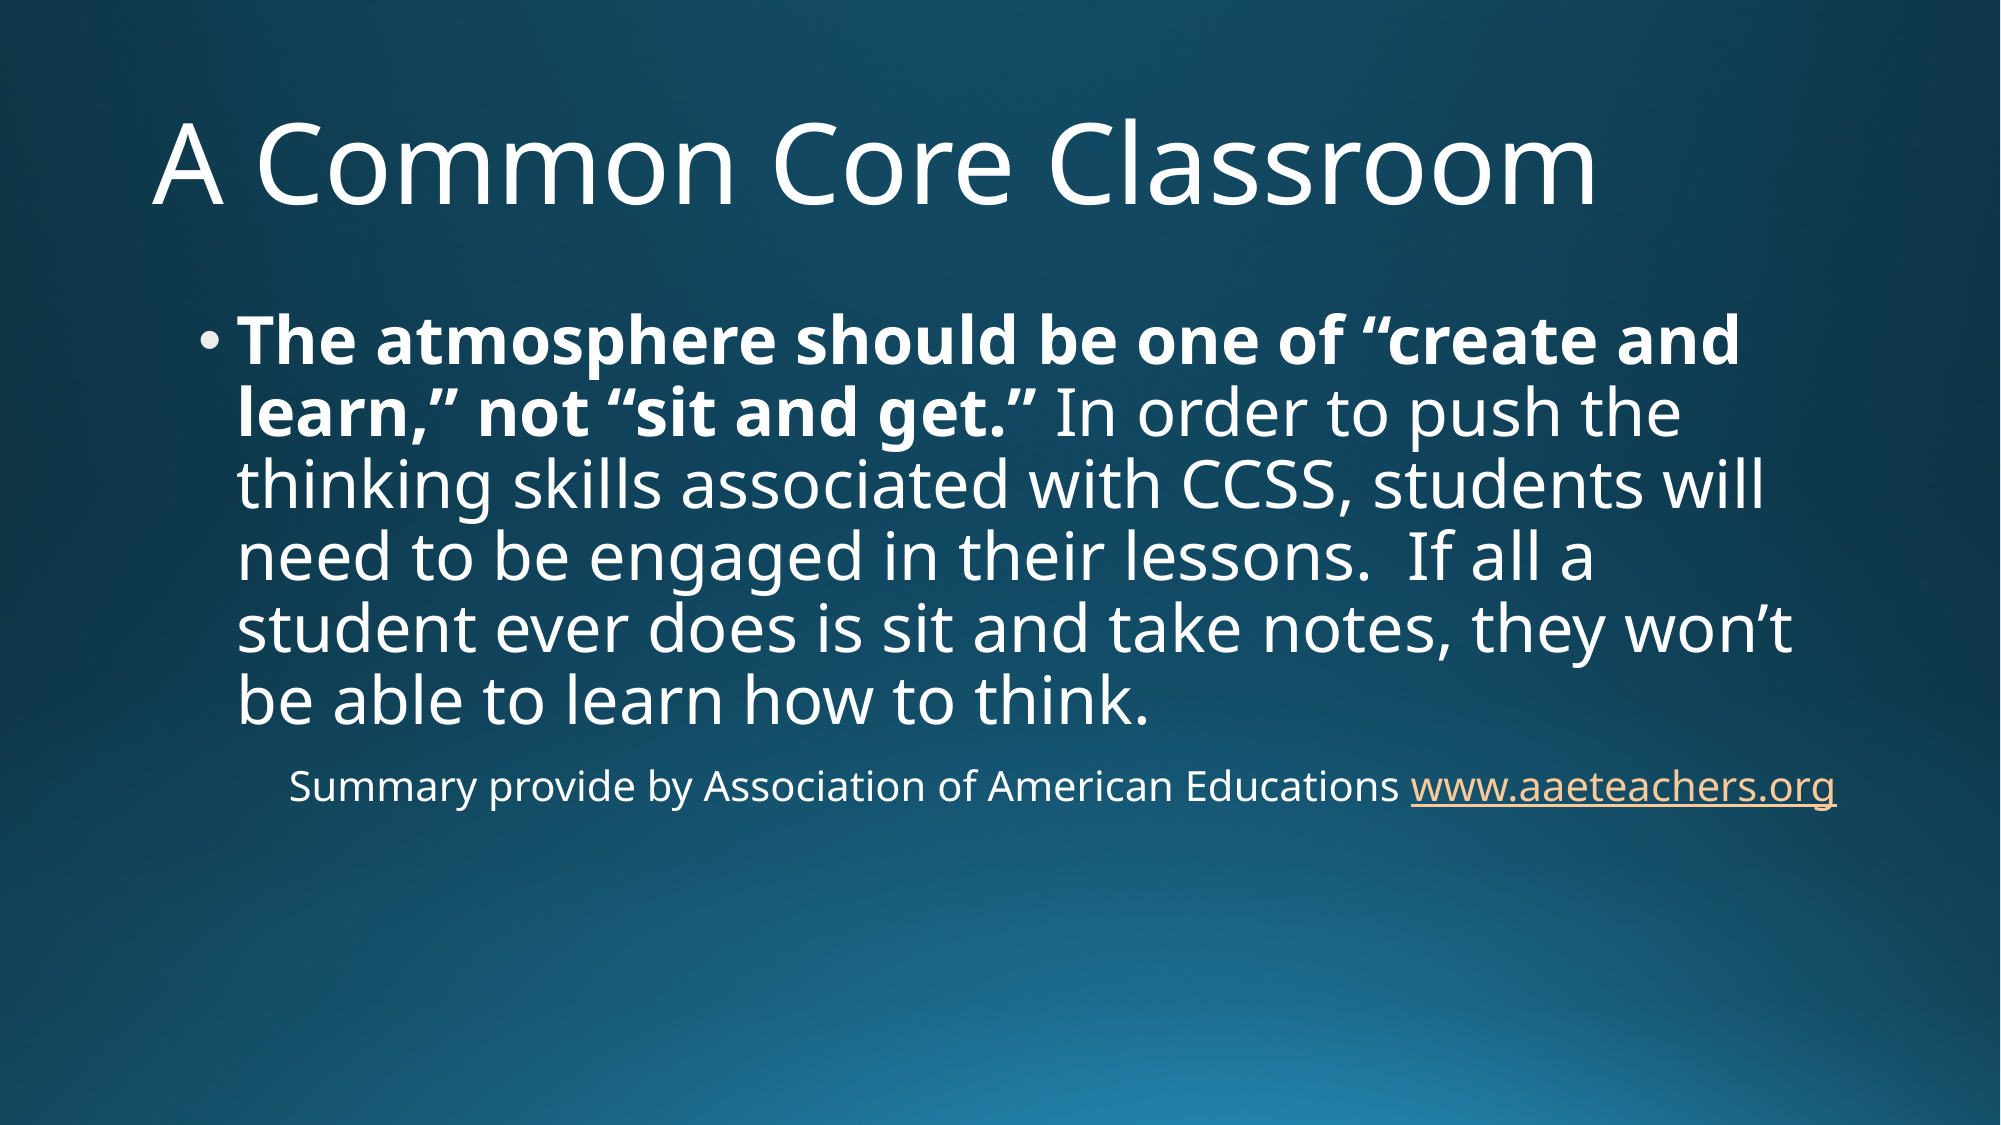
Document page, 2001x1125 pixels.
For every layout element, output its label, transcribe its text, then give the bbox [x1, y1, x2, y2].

title A Common Core Classroom [137, 59, 1863, 278]
list The atmosphere should be one of “create and learn,” not “sit and get.” In order to push the thinking skills associated with CCSS, students will need to be engaged in their lessons. If all a student ever does is sit and take notes, they won’t be able to learn how to think. Summary provide by Association of American Educations www.aaeteachers.org [183, 299, 1863, 1087]
picture [0, 0, 2001, 1125]
